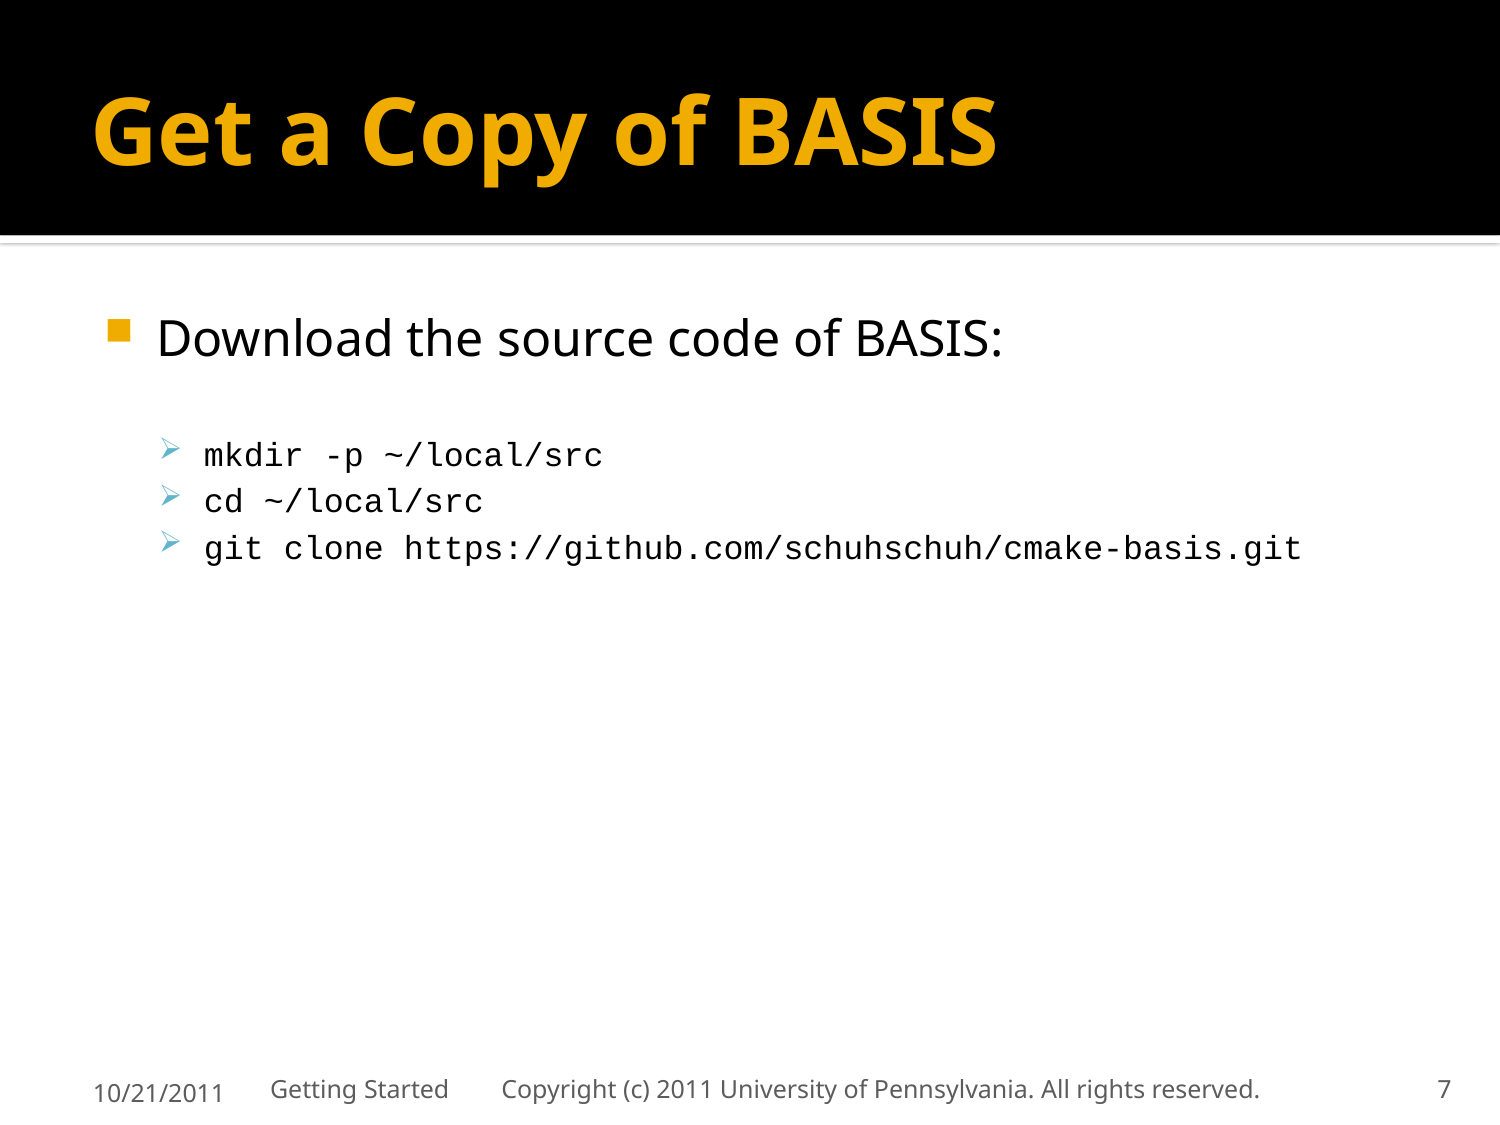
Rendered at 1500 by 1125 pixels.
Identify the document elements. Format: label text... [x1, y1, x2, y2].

title Get a Copy of BASIS [75, 25, 1425, 231]
list Download the source code of BASIS: mkdir -p ~/local/src cd ~/local/src git clone https://github.com/schuhschuh/cmake-basis.git [75, 291, 1425, 1050]
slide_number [75, 1062, 238, 1108]
slide_number 7 [1345, 1062, 1467, 1108]
footer Getting Started Copyright (c) 2011 University of Pennsylvania. All rights reserved. [262, 1062, 1337, 1108]
